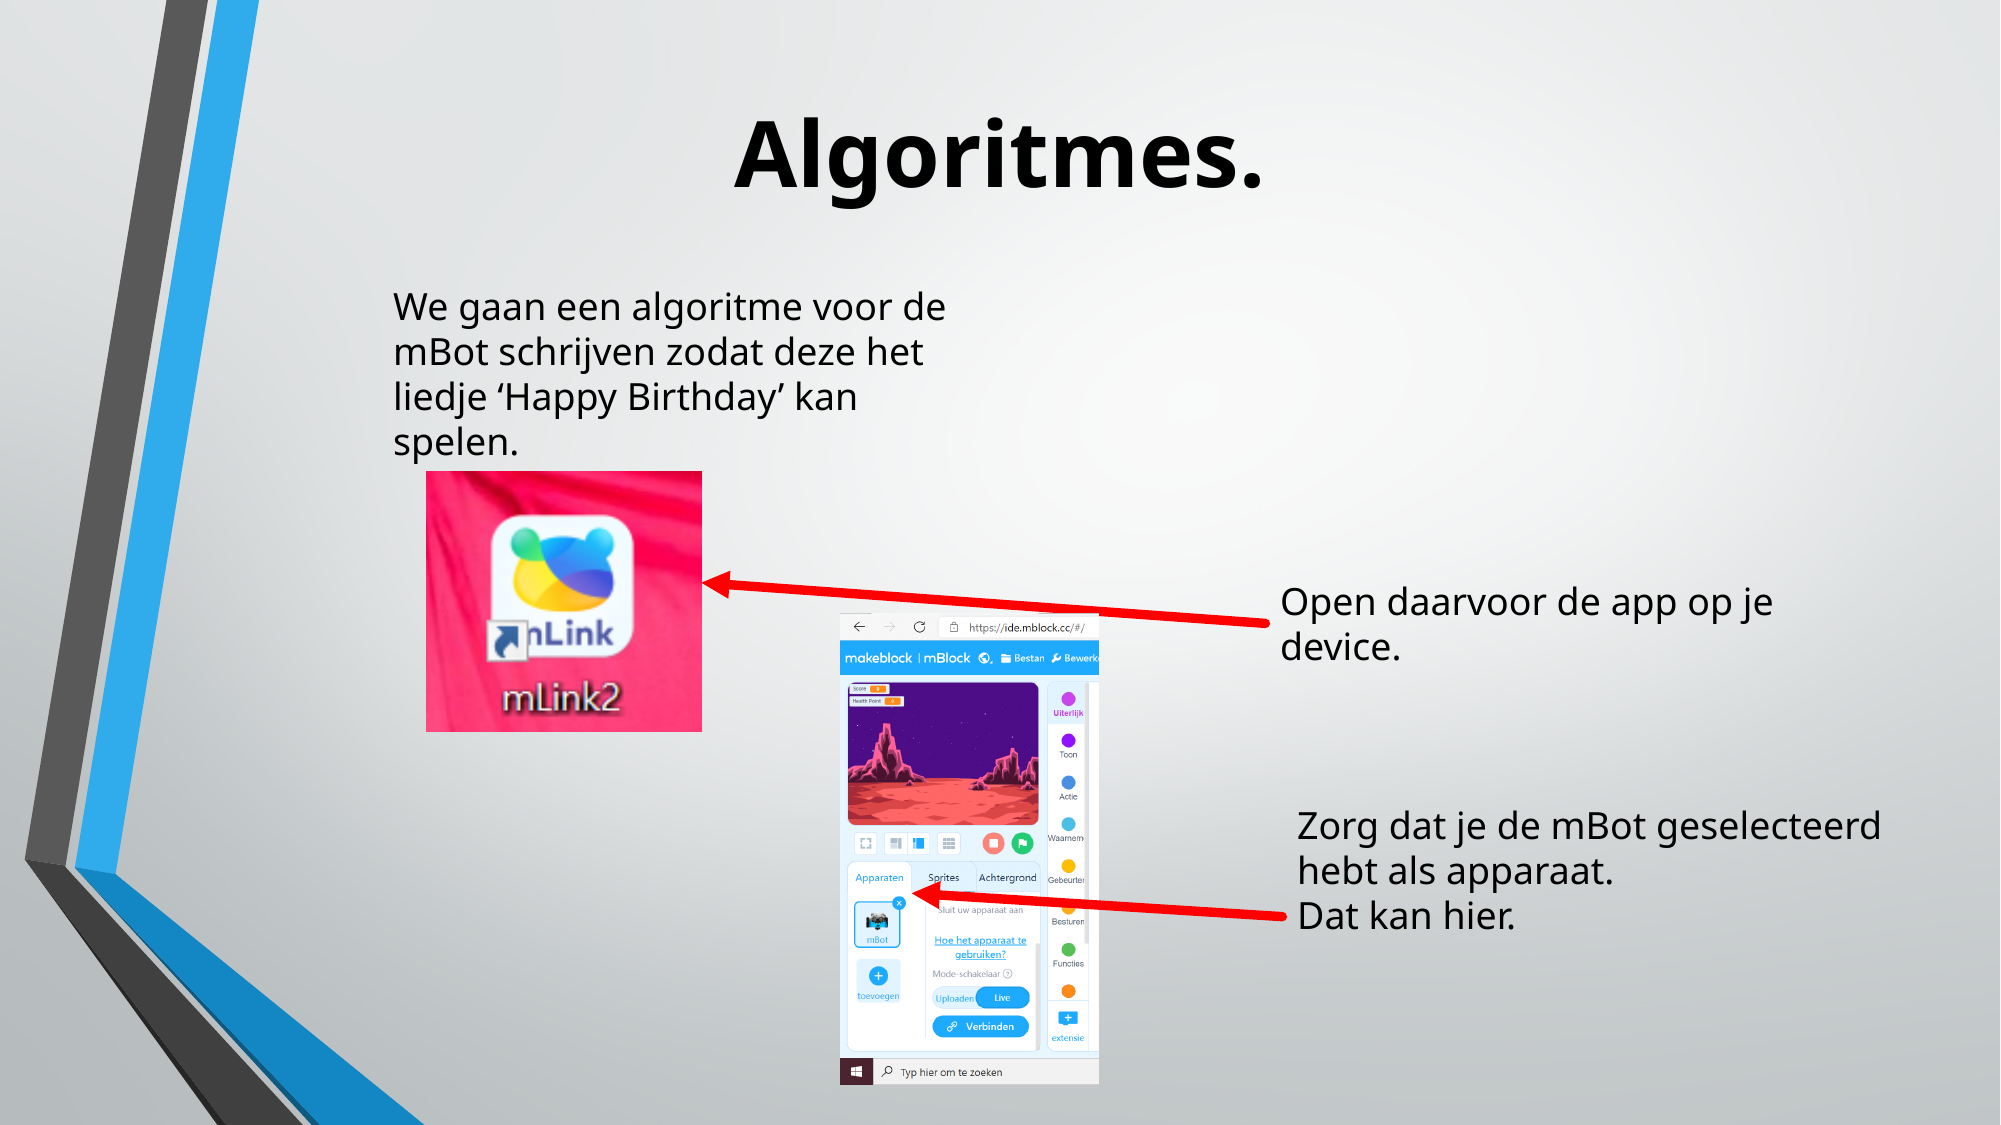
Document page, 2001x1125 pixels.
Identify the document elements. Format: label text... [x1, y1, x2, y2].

text_box Algoritmes. [547, 88, 1453, 213]
text_box Zorg dat je de mBot geselecteerd hebt als apparaat. Dat kan hier. [1282, 794, 1899, 990]
text_box Open daarvoor de app op je device. [1265, 571, 1882, 676]
picture [425, 470, 702, 732]
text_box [911, 892, 1283, 917]
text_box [701, 582, 1266, 602]
picture [840, 613, 1099, 1085]
text_box We gaan een algoritme voor de mBot schrijven zodat deze het liedje ‘Happy Birthday’ kan spelen. [378, 275, 984, 471]
